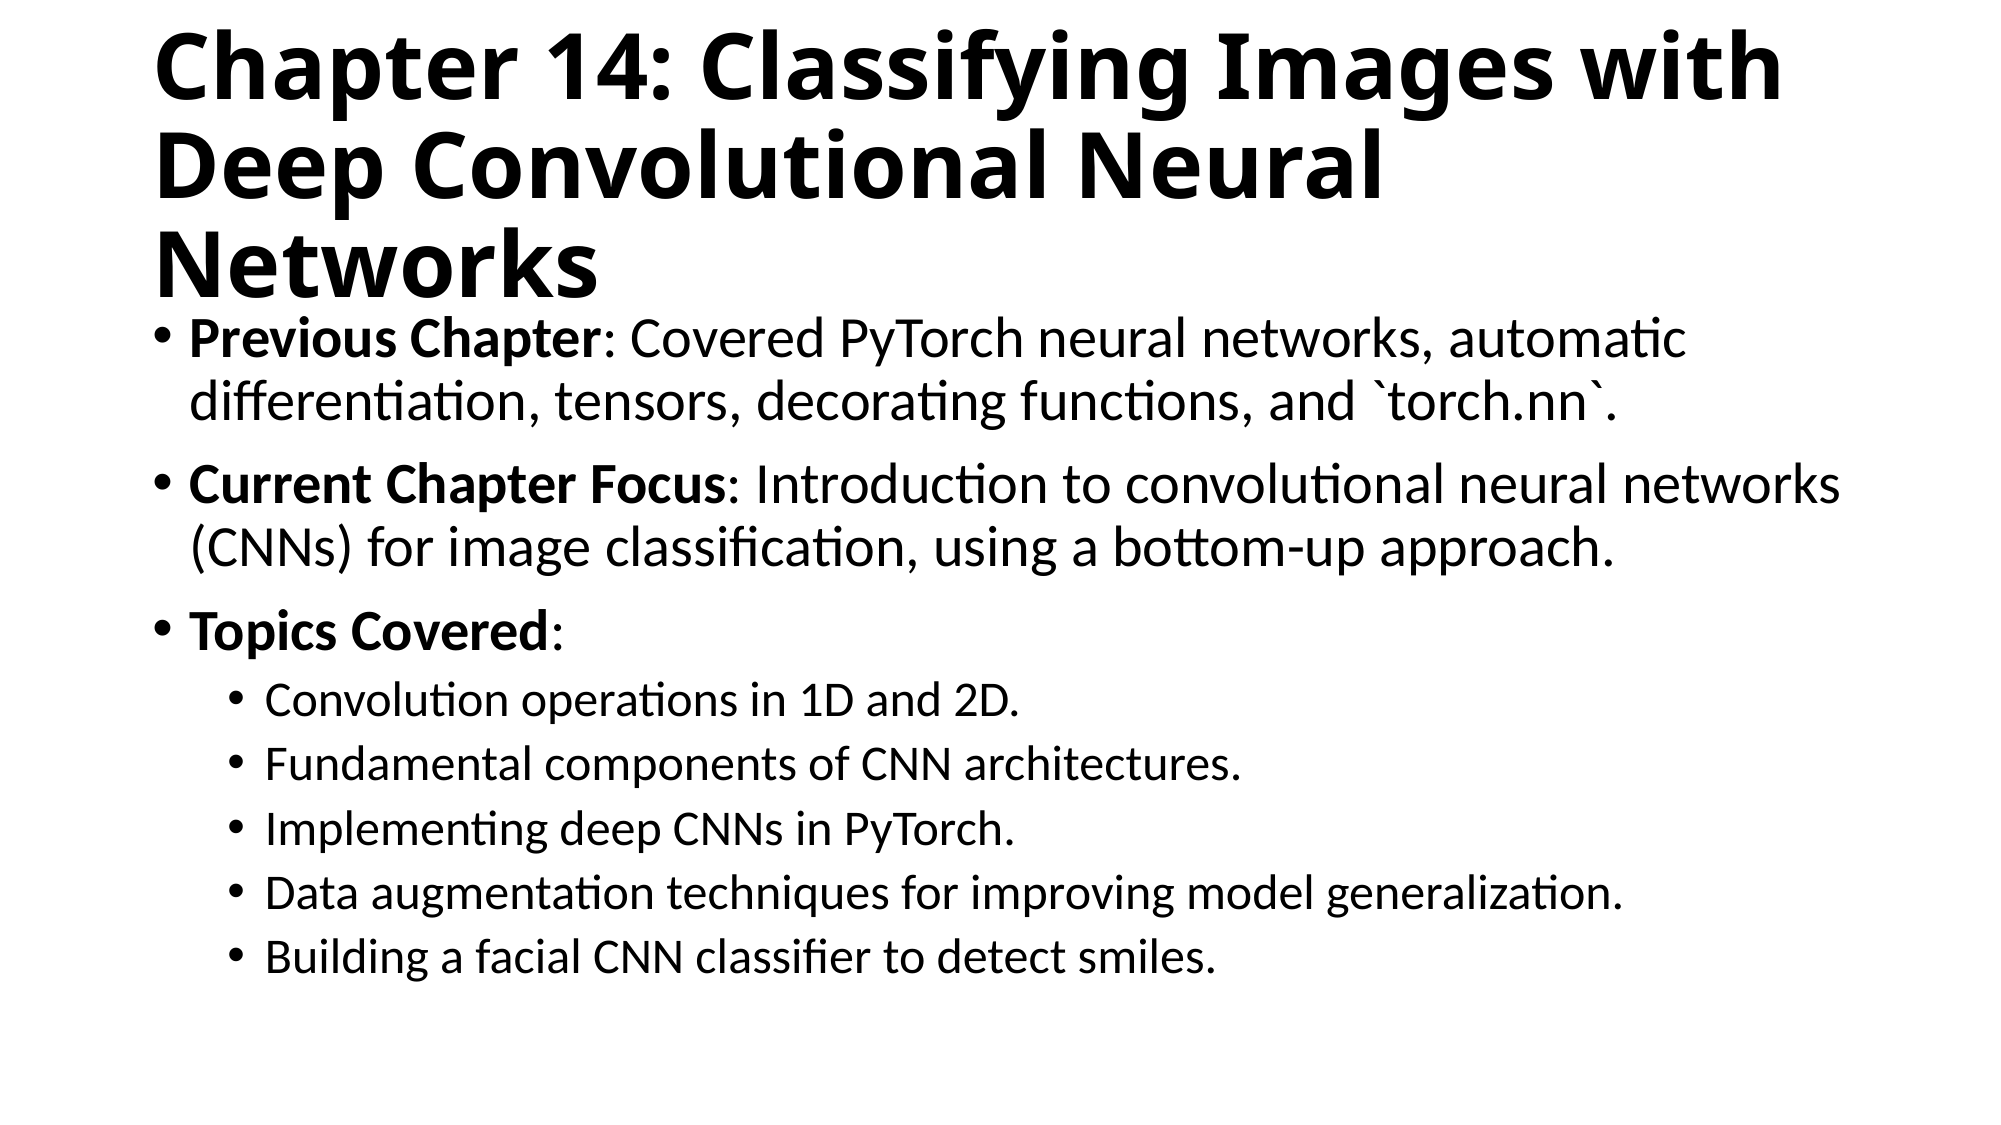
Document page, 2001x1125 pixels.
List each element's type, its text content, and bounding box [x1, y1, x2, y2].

title Chapter 14: Classifying Images with Deep Convolutional Neural Networks [137, 59, 1863, 278]
list Previous Chapter: Covered PyTorch neural networks, automatic differentiation, tensors, decorating functions, and `torch.nn`. Current Chapter Focus: Introduction to convolutional neural networks (CNNs) for image classification, using a bottom-up approach. Topics Covered: Convolution operations in 1D and 2D. Fundamental components of CNN architectures. Implementing deep CNNs in PyTorch. Data augmentation techniques for improving model generalization. Building a facial CNN classifier to detect smiles. [137, 299, 1863, 1014]
